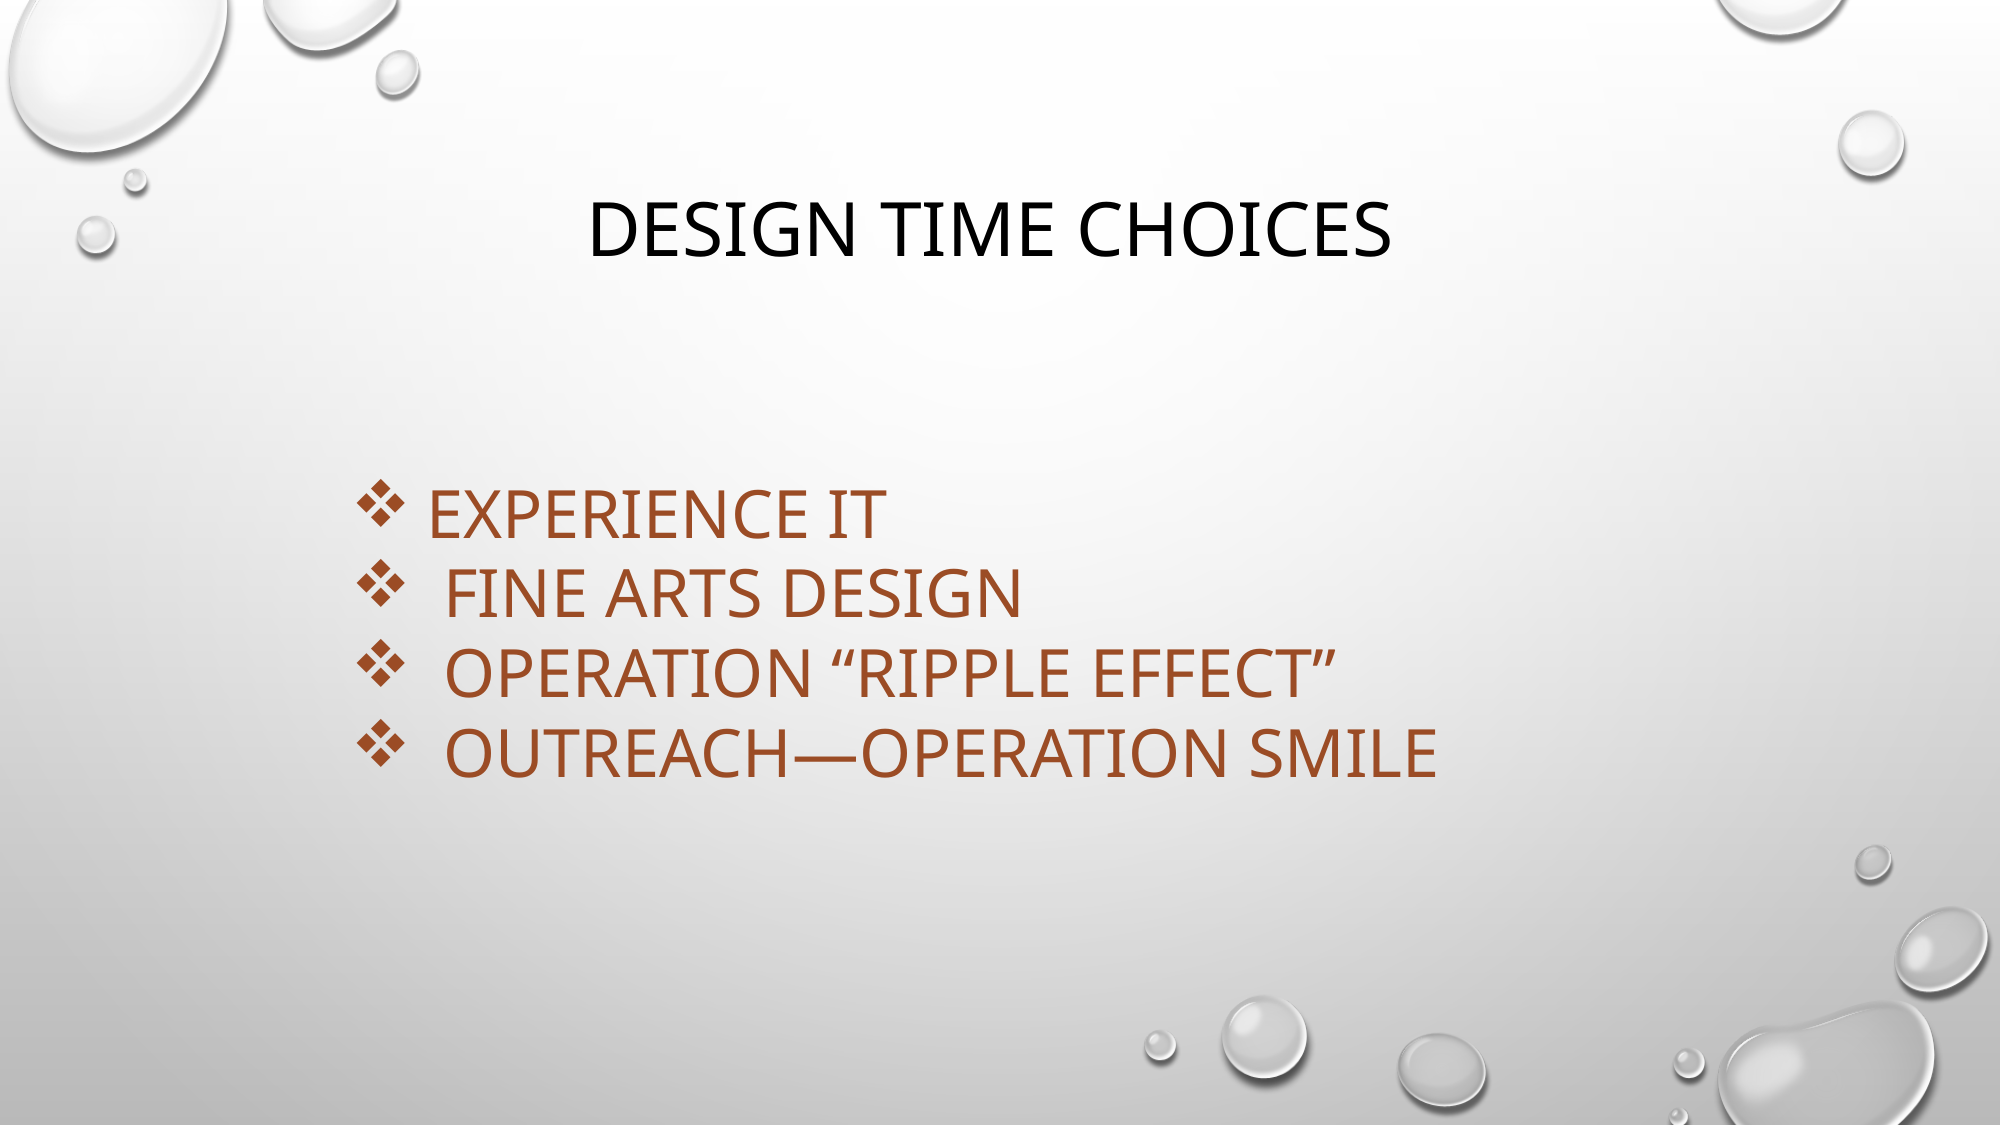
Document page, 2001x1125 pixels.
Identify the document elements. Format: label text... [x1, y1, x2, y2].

title Design Time CHOICES [149, 101, 1851, 364]
picture [0, 0, 2000, 1125]
text_box EXPERIENCE IT FINE ARTS DESIGN OPERATION “RIPPLE EFFECT” OUTREACH—OPERATION SMILE [336, 463, 1500, 799]
